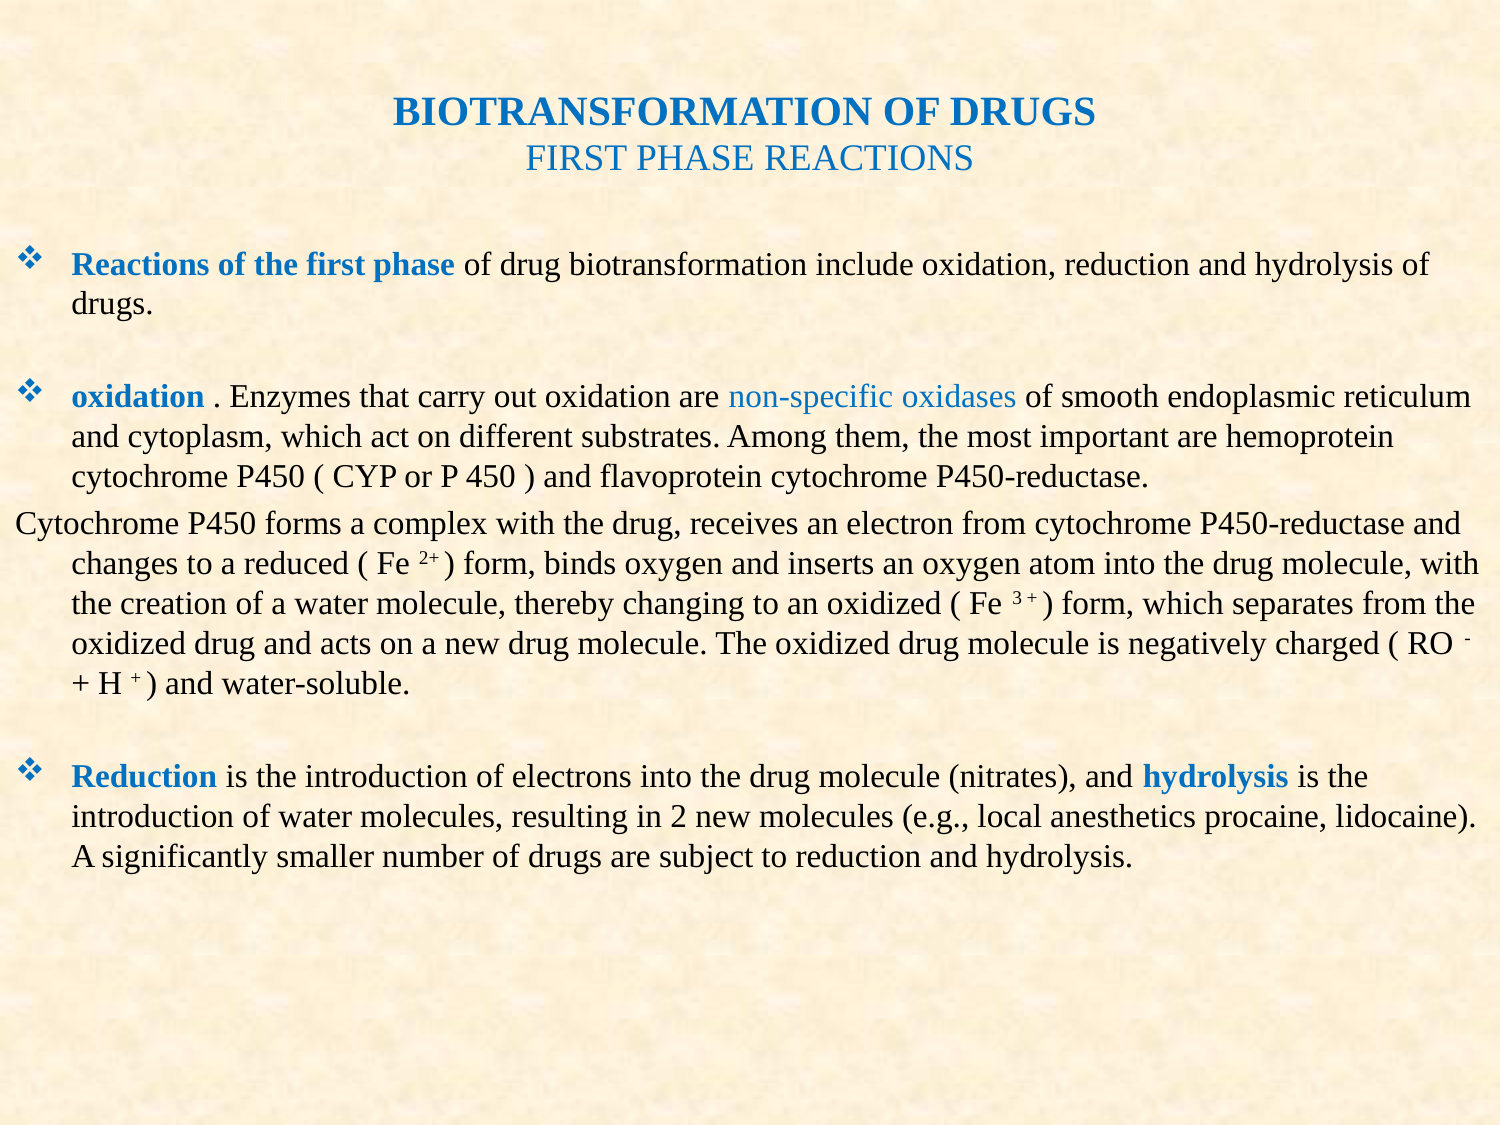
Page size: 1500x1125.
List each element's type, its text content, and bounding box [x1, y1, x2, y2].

list Reactions of the first phase of drug biotransformation include oxidation, reduction and hydrolysis of drugs. oxidation . Enzymes that carry out oxidation are non-specific oxidases of smooth endoplasmic reticulum and cytoplasm, which act on different substrates. Among them, the most important are hemoprotein cytochrome P450 ( CYP or P 450 ) and flavoprotein cytochrome P450-reductase. Cytochrome P450 forms a complex with the drug, receives an electron from cytochrome P450-reductase and changes to a reduced ( Fe 2+ ) form, binds oxygen and inserts an oxygen atom into the drug molecule, with the creation of a water molecule, thereby changing to an oxidized ( Fe 3 + ) form, which separates from the oxidized drug and acts on a new drug molecule. The oxidized drug molecule is negatively charged ( RO - + H + ) and water-soluble. Reduction is the introduction of electrons into the drug molecule (nitrates), and hydrolysis is the introduction of water molecules, resulting in 2 new molecules (e.g., local anesthetics procaine, lidocaine). A significantly smaller number of drugs are subject to reduction and hydrolysis. [0, 187, 1500, 1125]
title BIOTRANSFORMATION OF DRUGS FIRST PHASE REACTIONS [0, 0, 1500, 187]
